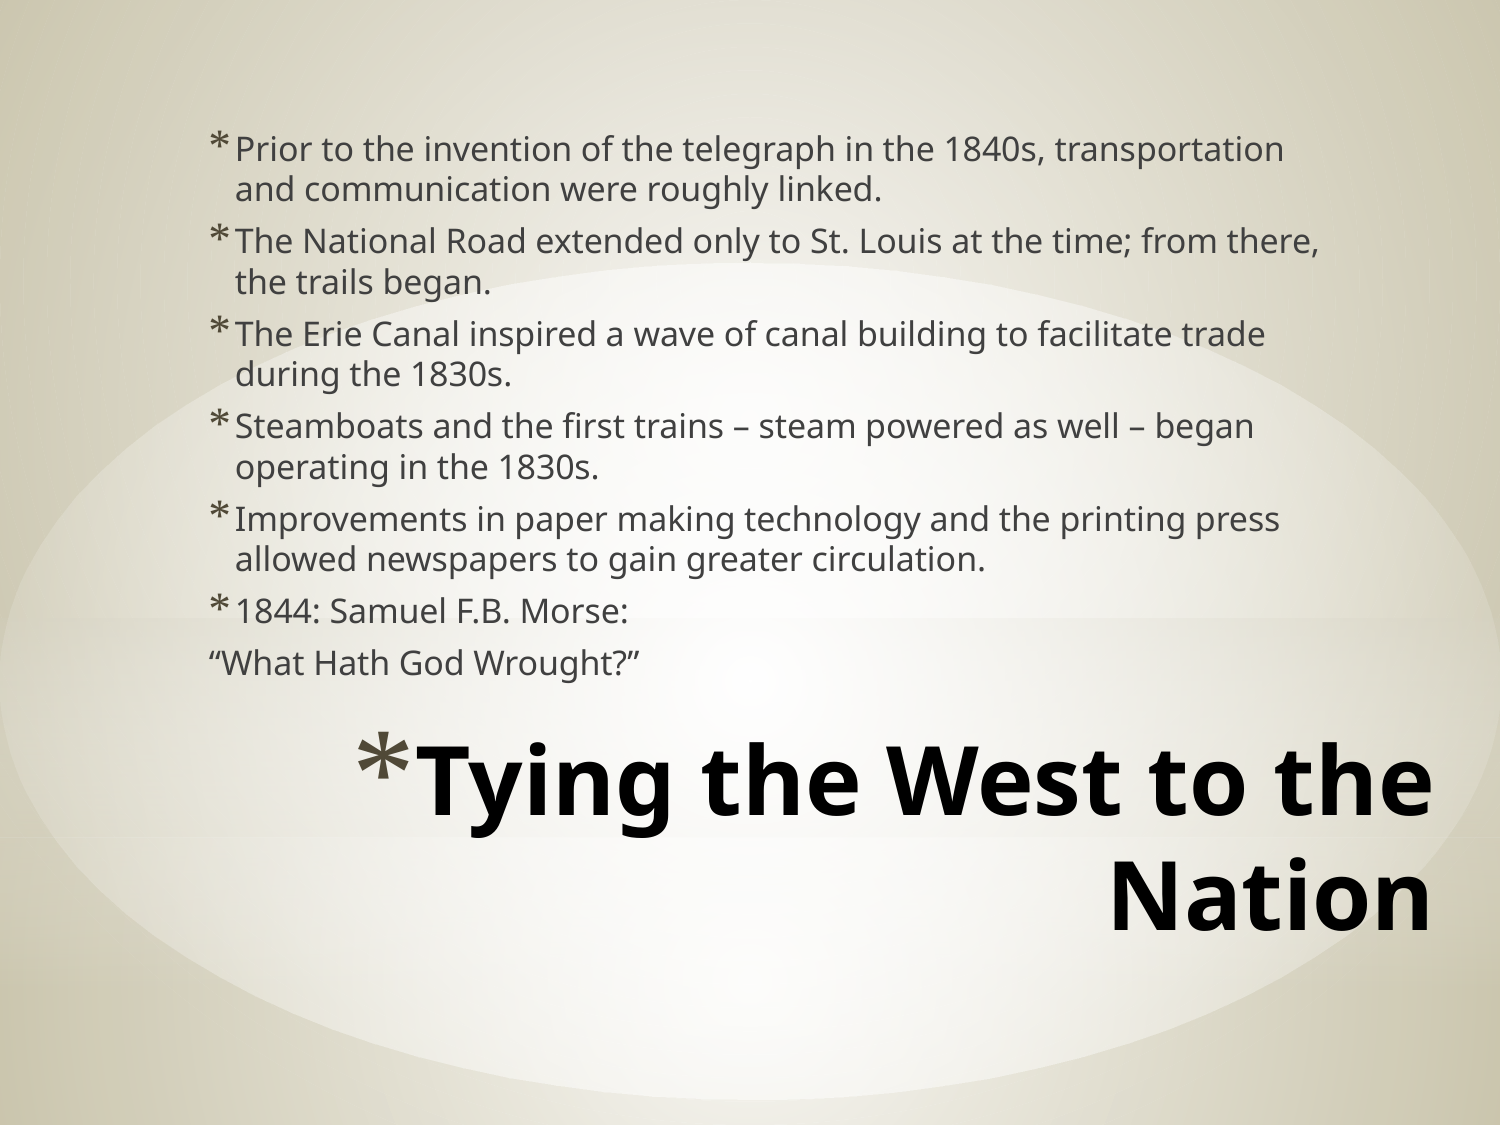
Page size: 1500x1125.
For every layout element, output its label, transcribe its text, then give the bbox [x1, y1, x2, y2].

title Tying the West to the Nation [24, 712, 1450, 900]
list Prior to the invention of the telegraph in the 1840s, transportation and communication were roughly linked. The National Road extended only to St. Louis at the time; from there, the trails began. The Erie Canal inspired a wave of canal building to facilitate trade during the 1830s. Steamboats and the first trains – steam powered as well – began operating in the 1830s. Improvements in paper making technology and the printing press allowed newspapers to gain greater circulation. 1844: Samuel F.B. Morse: “What Hath God Wrought?” [187, 120, 1363, 690]
